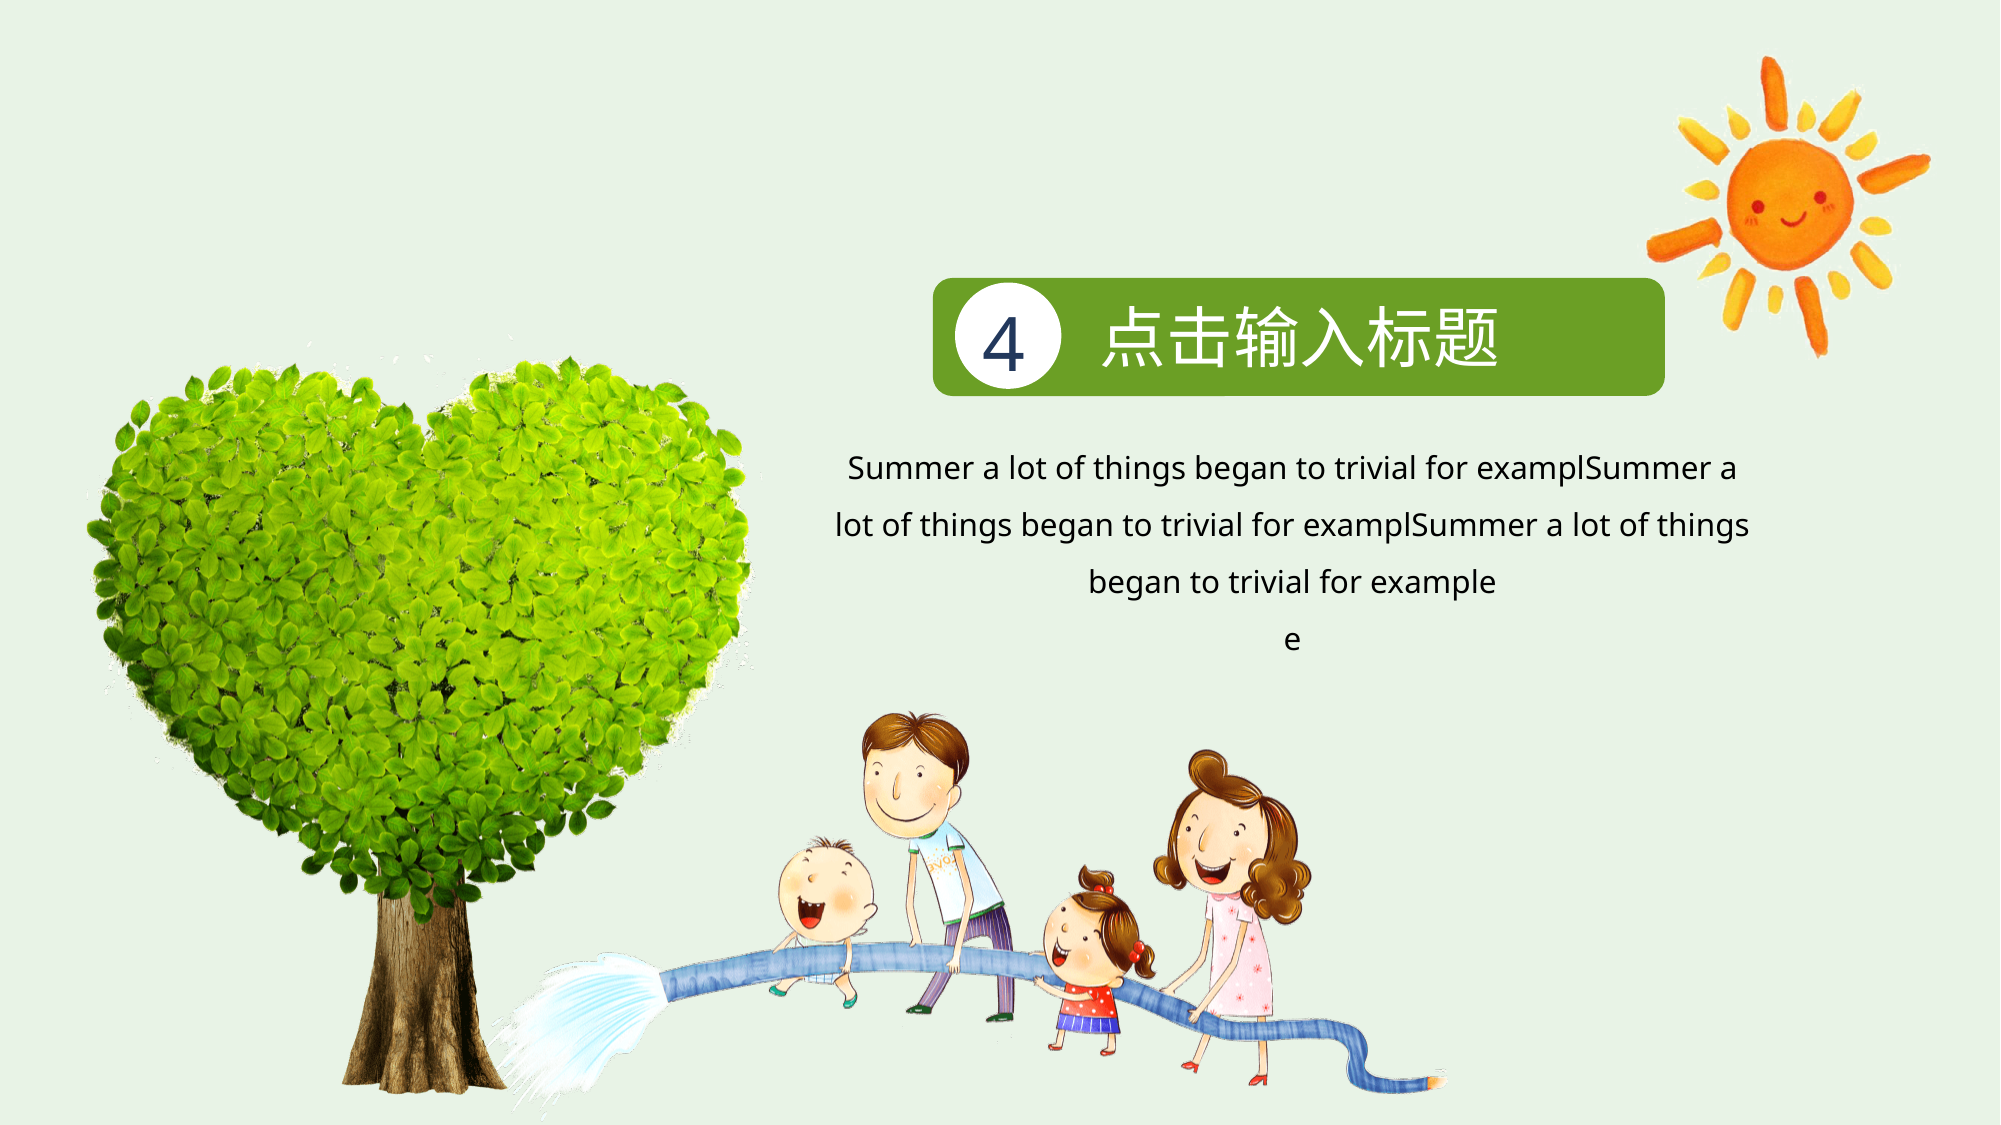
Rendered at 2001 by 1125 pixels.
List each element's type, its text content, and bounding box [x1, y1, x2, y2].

picture [1577, 0, 2000, 492]
text_box Summer a lot of things began to trivial for examplSummer a lot of things began to trivial for examplSummer a lot of things began to trivial for example e [815, 422, 1771, 664]
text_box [932, 277, 1577, 396]
picture [85, 262, 1457, 1125]
